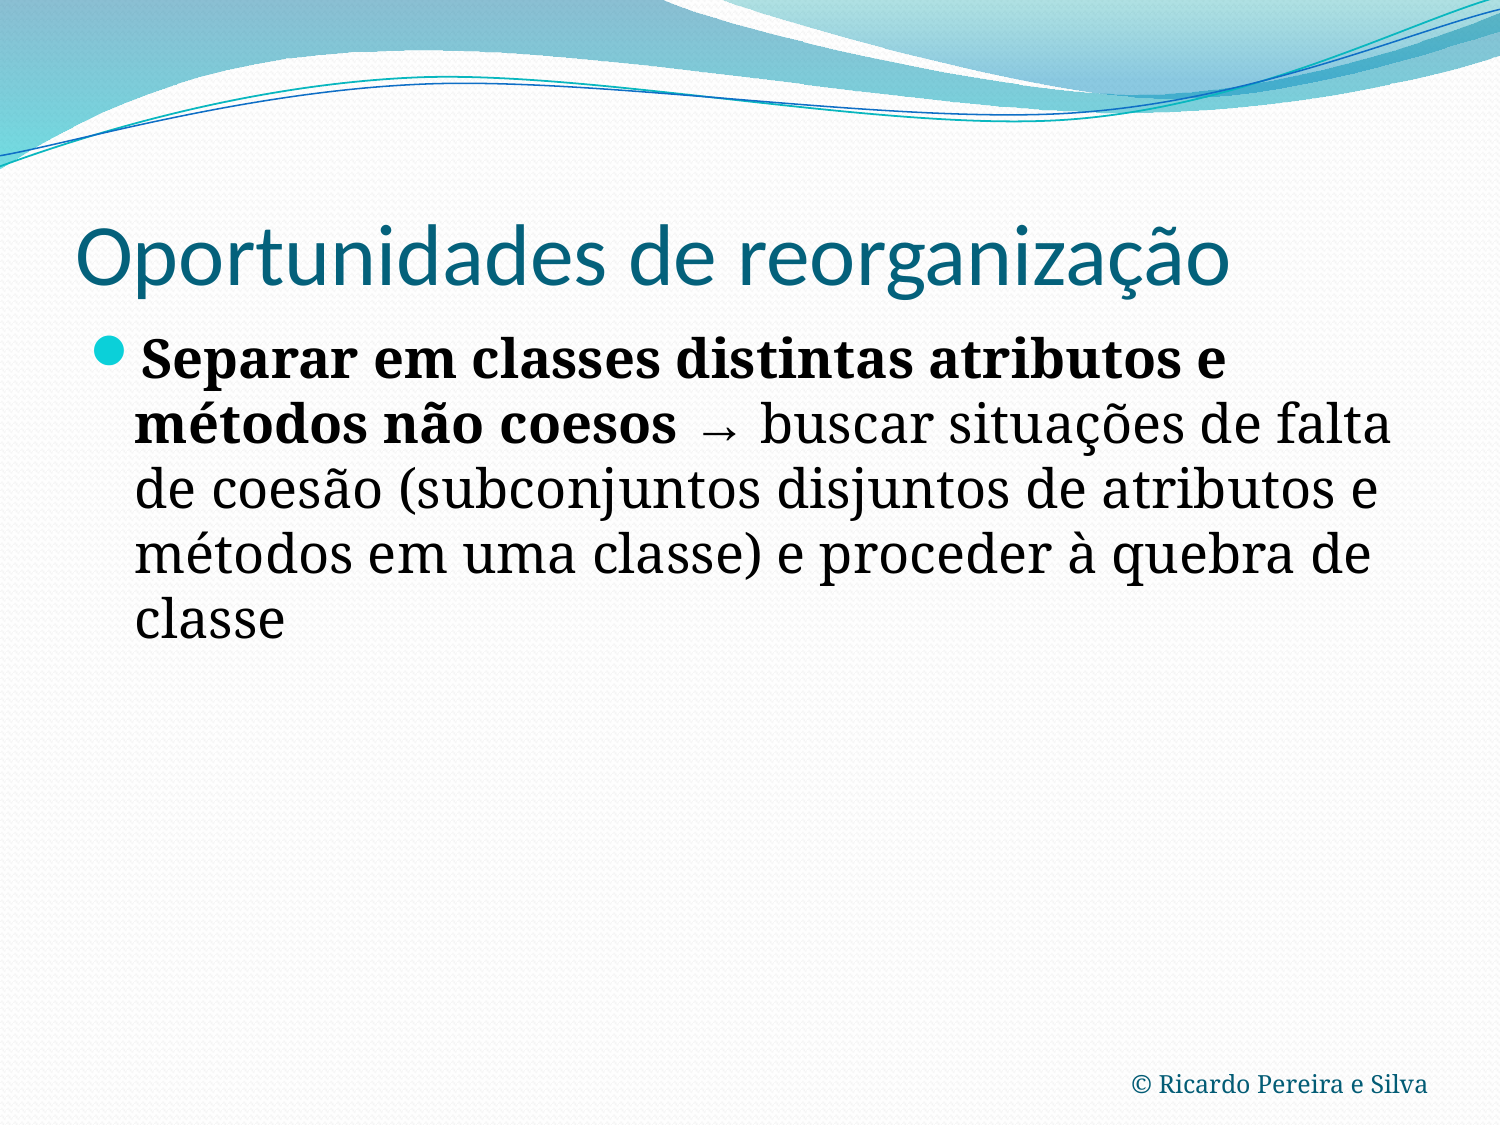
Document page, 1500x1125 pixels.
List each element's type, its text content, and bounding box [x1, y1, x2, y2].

footer © Ricardo Pereira e Silva [1101, 1042, 1429, 1103]
title Oportunidades de reorganização [75, 115, 1425, 303]
list Separar em classes distintas atributos e métodos não coesos → buscar situações de falta de coesão (subconjuntos disjuntos de atributos e métodos em uma classe) e proceder à quebra de classe [75, 317, 1425, 1038]
